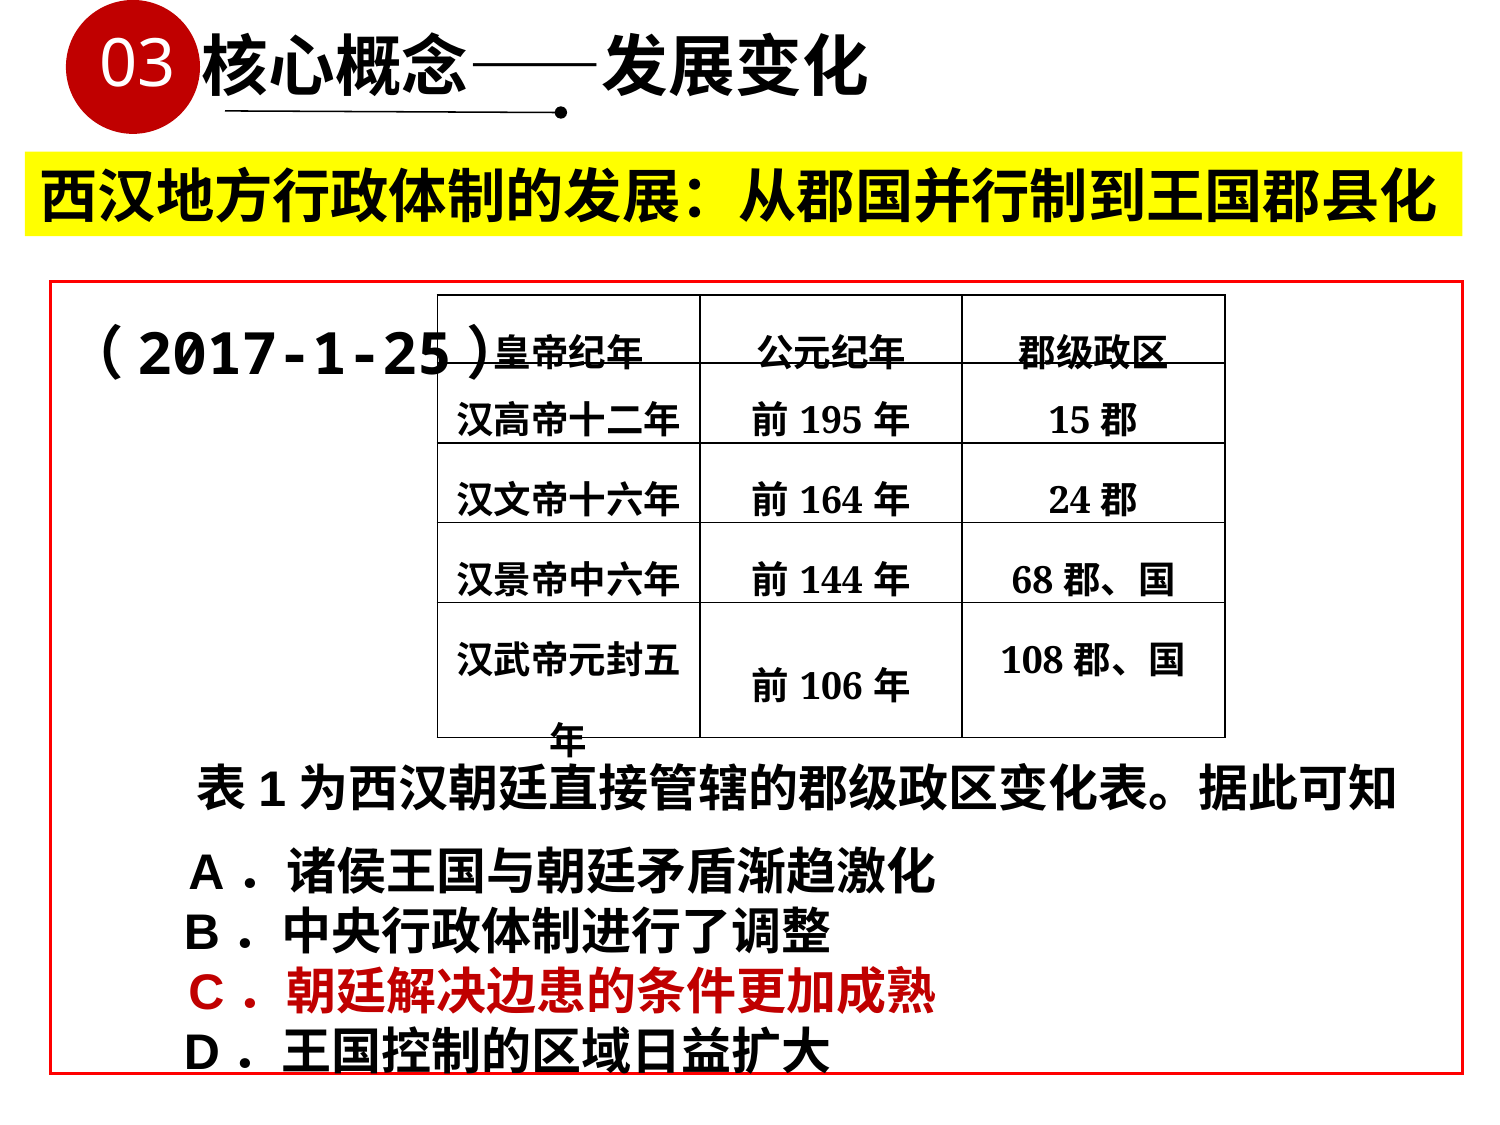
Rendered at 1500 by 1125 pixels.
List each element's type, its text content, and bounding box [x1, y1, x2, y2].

text_box （2017-1-25） [50, 281, 1463, 1074]
table_header 皇帝纪年 [438, 296, 699, 362]
table_cell 68郡、国 [963, 523, 1224, 602]
text_box A．诸侯王国与朝廷矛盾渐趋激化 B．中央行政体制进行了调整 C．朝廷解决边患的条件更加成熟 D．王国控制的区域日益扩大 [89, 831, 1463, 1125]
text_box 西汉地方行政体制的发展：从郡国并行制到王国郡县化 [24, 151, 1463, 237]
table_cell 前164年 [701, 444, 961, 522]
text_box 03 [85, 12, 204, 108]
text_box [91, 0, 175, 12]
table_header 郡级政区 [963, 296, 1224, 362]
text_box 核心概念——发展变化 [124, 16, 1025, 112]
text_box [63, 17, 186, 136]
table_cell 前144年 [701, 523, 961, 602]
table_cell 108郡、国 [963, 603, 1224, 737]
table_cell 15郡 [963, 364, 1224, 442]
table_cell 24郡 [963, 444, 1224, 522]
table_cell 前195年 [701, 364, 961, 442]
table_header 公元纪年 [701, 296, 961, 362]
table_cell 汉武帝元封五年 [438, 603, 699, 737]
table_cell 汉高帝十二年 [438, 364, 699, 442]
table_cell 汉文帝十六年 [438, 444, 699, 522]
table_cell 汉景帝中六年 [438, 523, 699, 602]
text_box 表1为西汉朝廷直接管辖的郡级政区变化表。据此可知 [181, 749, 1463, 825]
table_cell 前106年 [701, 603, 961, 737]
